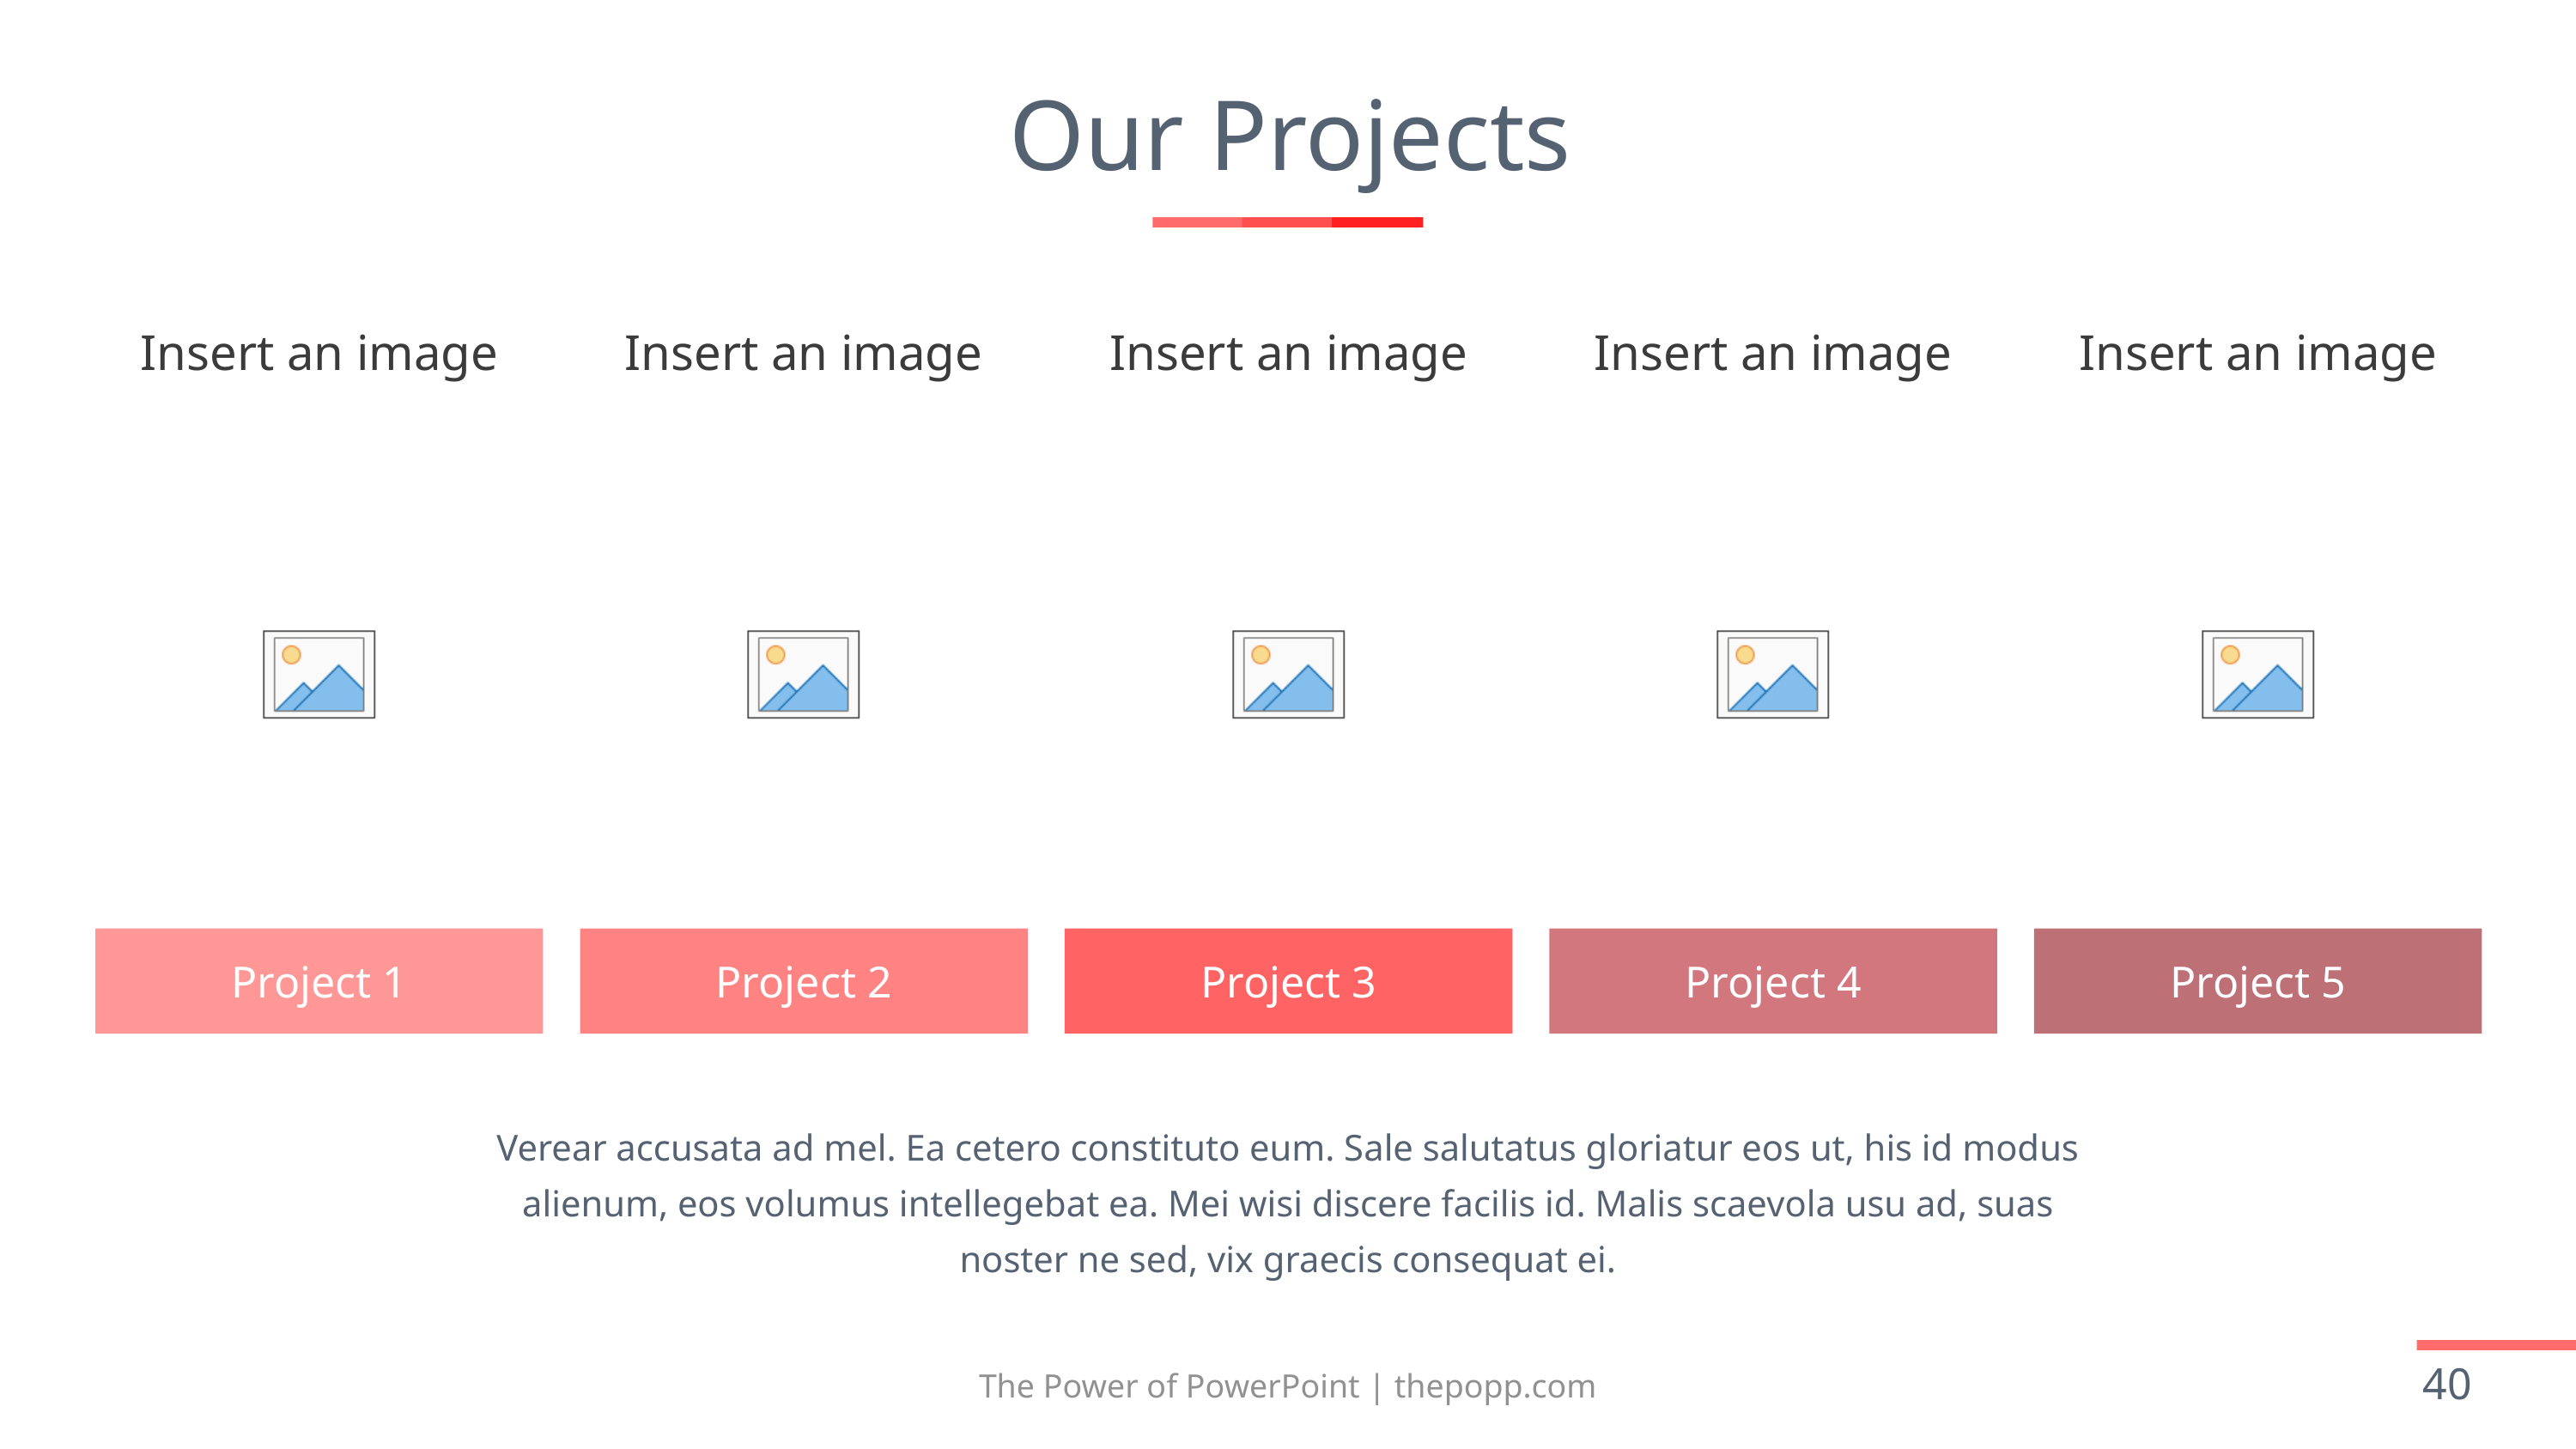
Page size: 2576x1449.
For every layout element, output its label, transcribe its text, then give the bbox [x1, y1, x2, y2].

footer The Power of PowerPoint | thepopp.com [853, 1349, 1723, 1427]
picture [580, 316, 1028, 1034]
picture [94, 316, 544, 1034]
picture [1064, 316, 1513, 1034]
slide_number 40 [2409, 1351, 2576, 1421]
picture [2033, 316, 2482, 1034]
title Our Projects [69, 49, 2512, 230]
picture [1549, 316, 1997, 1034]
list Verear accusata ad mel. Ea cetero constituto eum. Sale salutatus gloriatur eos ut, his id modus alienum, eos volumus intellegebat ea. Mei wisi discere facilis id. Malis scaevola usu ad, suas noster ne sed, vix graecis consequat ei. [450, 1088, 2126, 1304]
